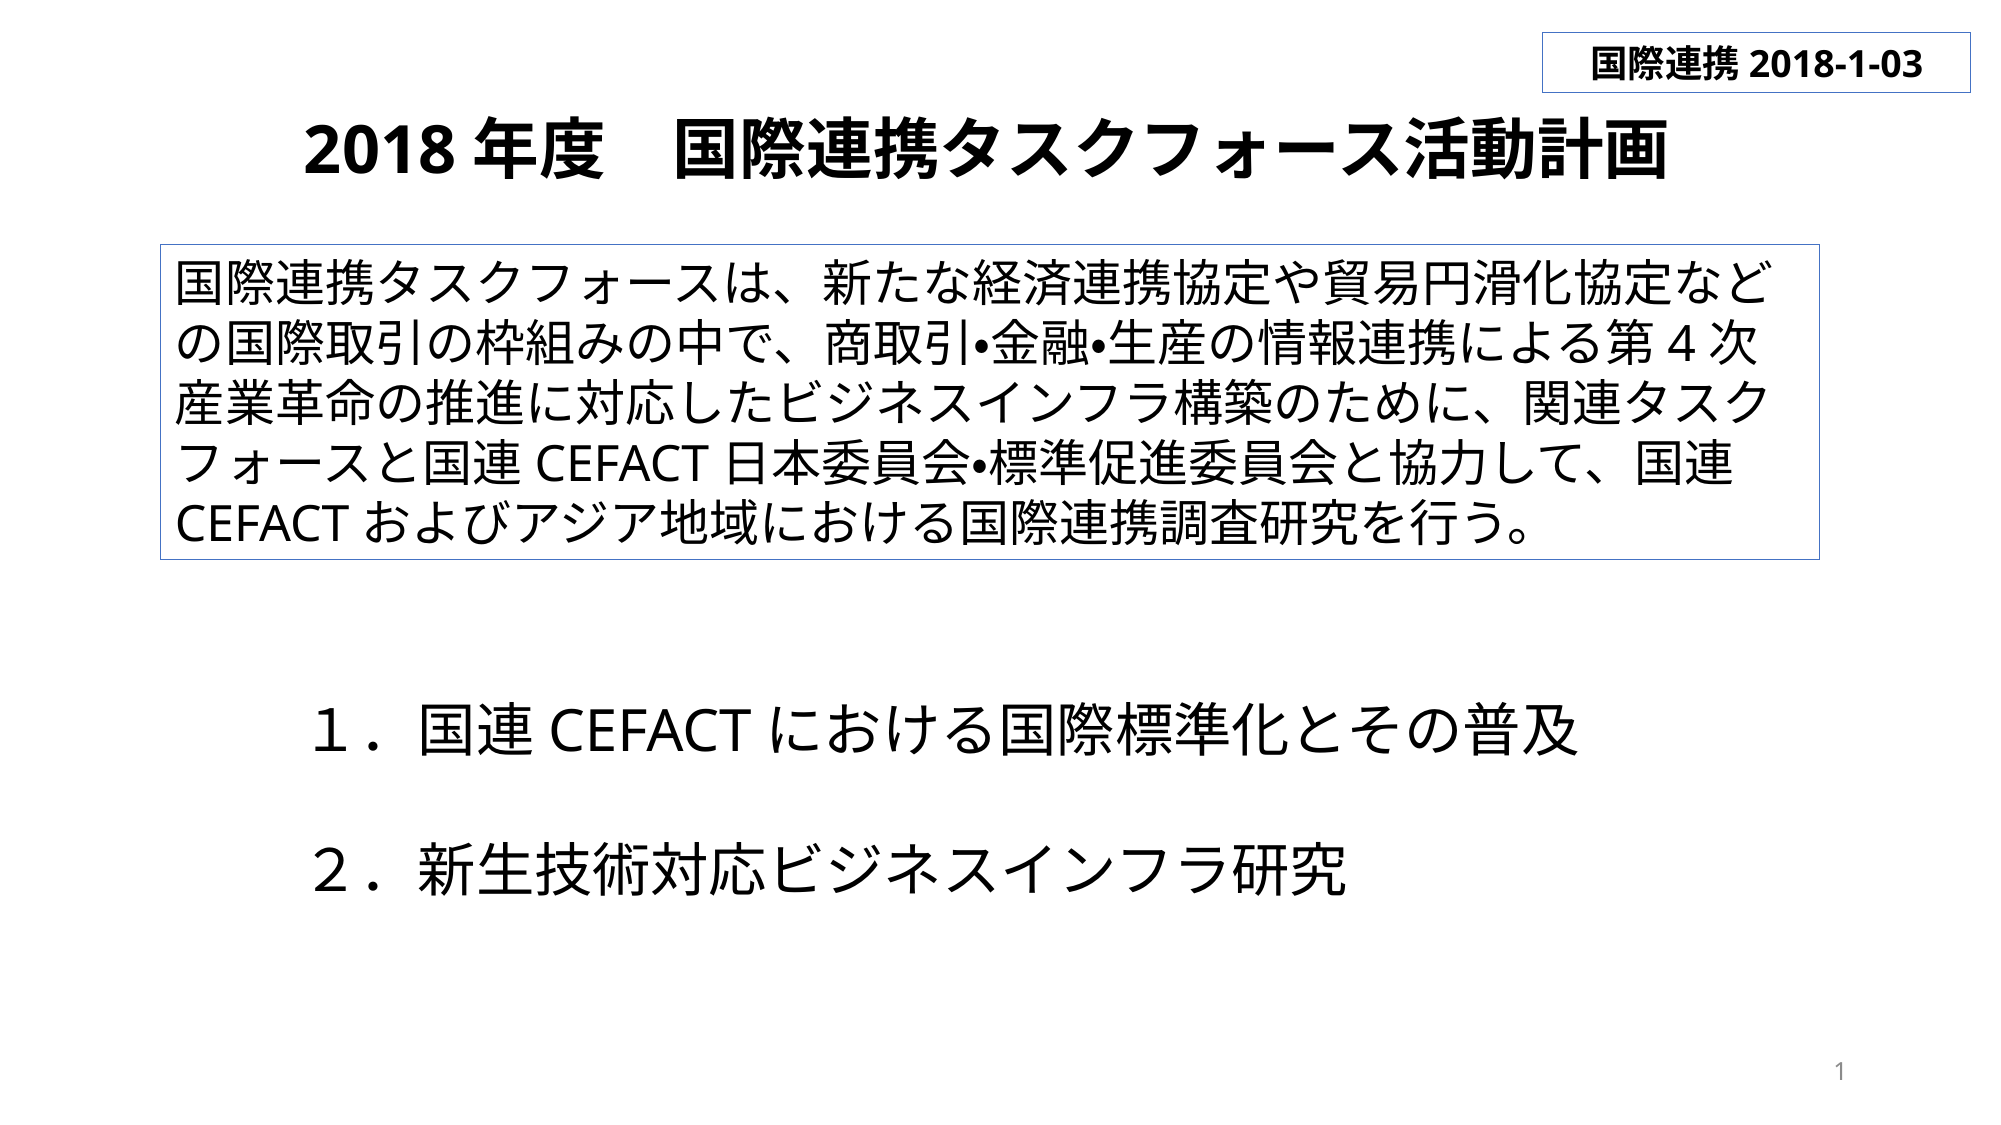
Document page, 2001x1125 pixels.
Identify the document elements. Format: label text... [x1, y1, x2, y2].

text_box 国際連携タスクフォースは、新たな経済連携協定や貿易円滑化協定などの国際取引の枠組みの中で、商取引・金融・生産の情報連携による第4次産業革命の推進に対応したビジネスインフラ構築のために、関連タスクフォースと国連CEFACT日本委員会・標準促進委員会と協力して、国連CEFACTおよびアジア地域における国際連携調査研究を行う。 [160, 244, 1820, 560]
text_box 国際連携2018-1-03 [1542, 32, 1971, 93]
slide_number 1 [1412, 1042, 1863, 1103]
text_box １．国連CEFACTにおける国際標準化とその普及 ２．新生技術対応ビジネスインフラ研究 [286, 685, 1630, 981]
text_box 2018年度 国際連携タスクフォース活動計画 [85, 99, 1890, 194]
